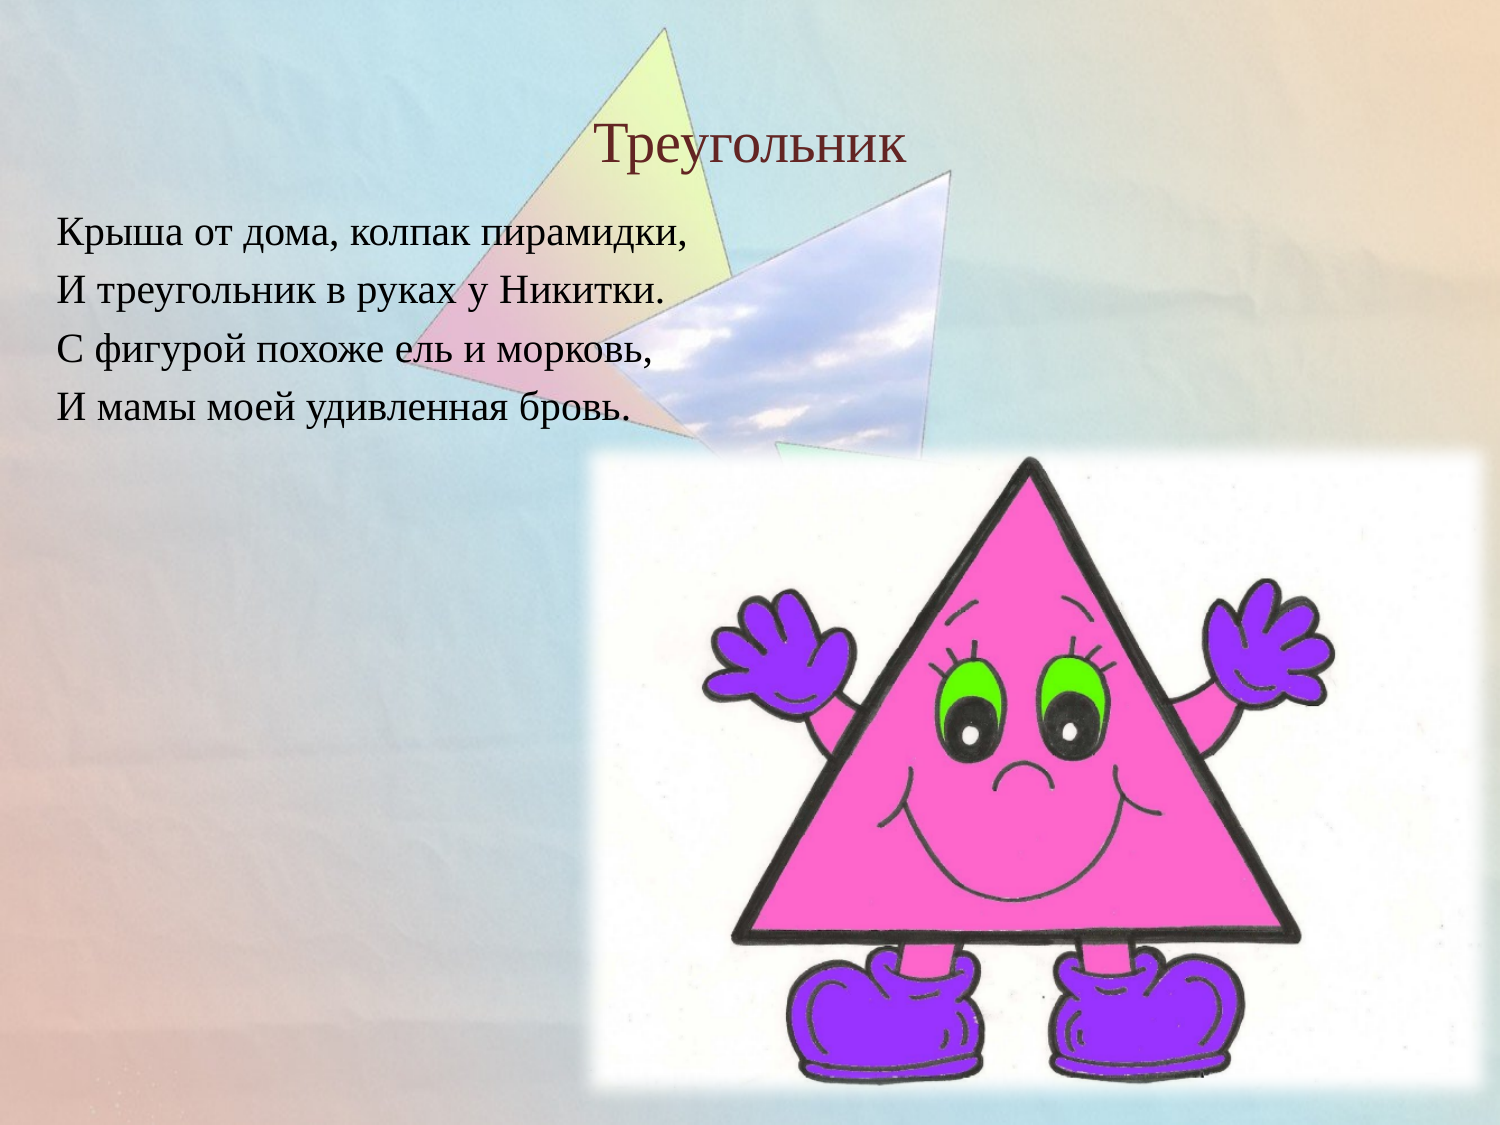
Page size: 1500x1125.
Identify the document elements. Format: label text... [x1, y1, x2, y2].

picture [0, 0, 1500, 1125]
list Крыша от дома, колпак пирамидки, И треугольник в руках у Никитки. С фигурой похоже ель и морковь, И мамы моей удивленная бровь. [41, 196, 951, 1005]
title Треугольник [75, 45, 1425, 233]
